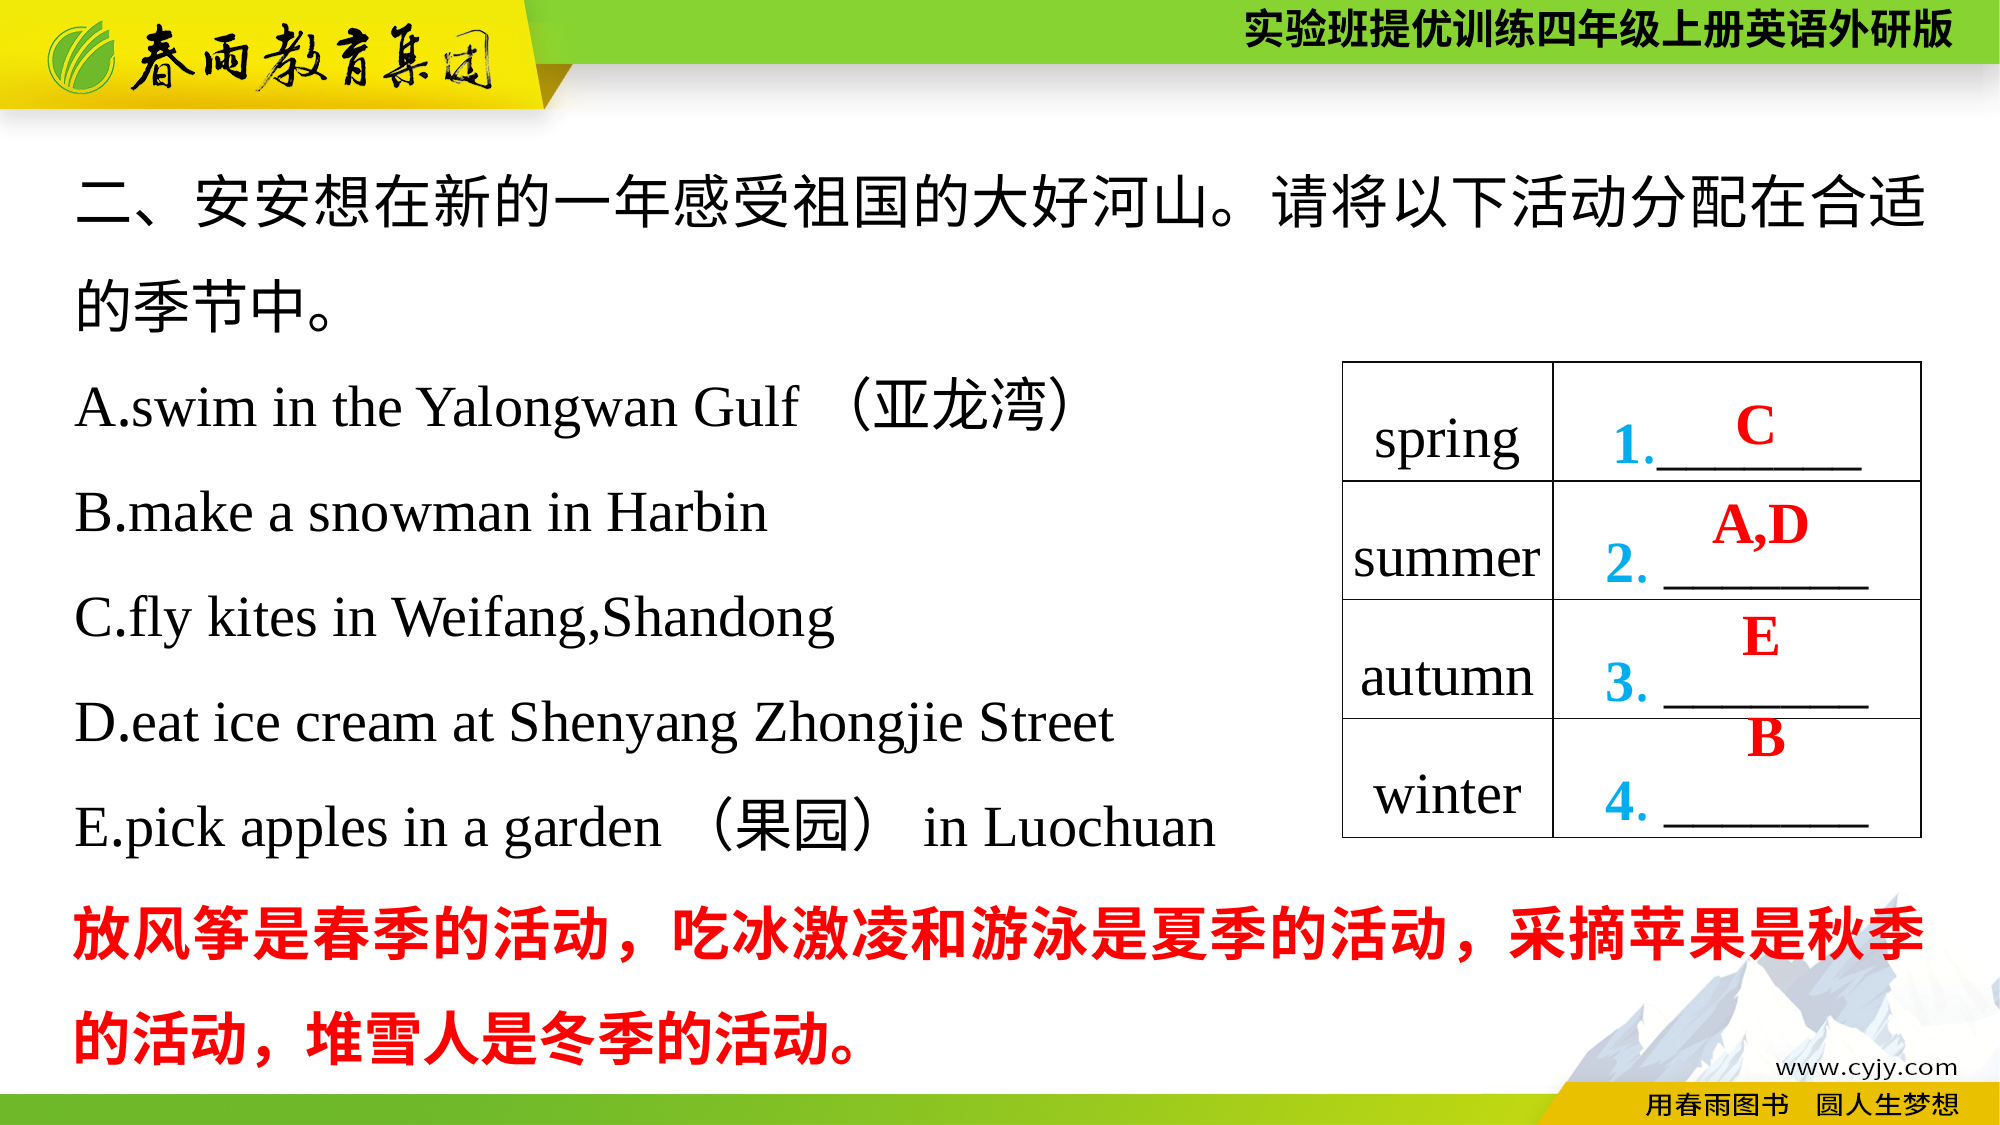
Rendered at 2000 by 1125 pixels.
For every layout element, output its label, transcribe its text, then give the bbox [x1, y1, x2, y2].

text_box E [1727, 589, 1796, 675]
text_box C [1720, 379, 1793, 464]
table_cell autumn [1343, 600, 1552, 718]
text_box B [1732, 690, 1802, 776]
text_box A.swim in the Yalongwan Gulf（亚龙湾） B.make a snowman in Harbin C.fly kites in Weifang,Shandong D.eat ice cream at Shenyang Zhongjie Street E.pick apples in a garden（果园）in Luochuan [59, 325, 1260, 854]
table_cell 2. _______ [1554, 482, 1920, 599]
table_cell summer [1343, 482, 1552, 599]
picture [0, 0, 2000, 1125]
text_box 放风筝是春季的活动，吃冰激凌和游泳是夏季的活动，采摘苹果是秋季的活动，堆雪人是冬季的活动。 [57, 854, 1943, 1080]
list 二、安安想在新的一年感受祖国的大好河山。请将以下活动分配在合适的季节中。 [59, 122, 1944, 337]
table_cell winter [1343, 719, 1552, 837]
table_header 1._______ [1554, 363, 1920, 480]
table_header spring [1343, 363, 1552, 480]
table_cell 3. _______ [1554, 600, 1920, 718]
text_box A,D [1697, 478, 1826, 563]
table_cell 4. _______ [1554, 719, 1920, 837]
